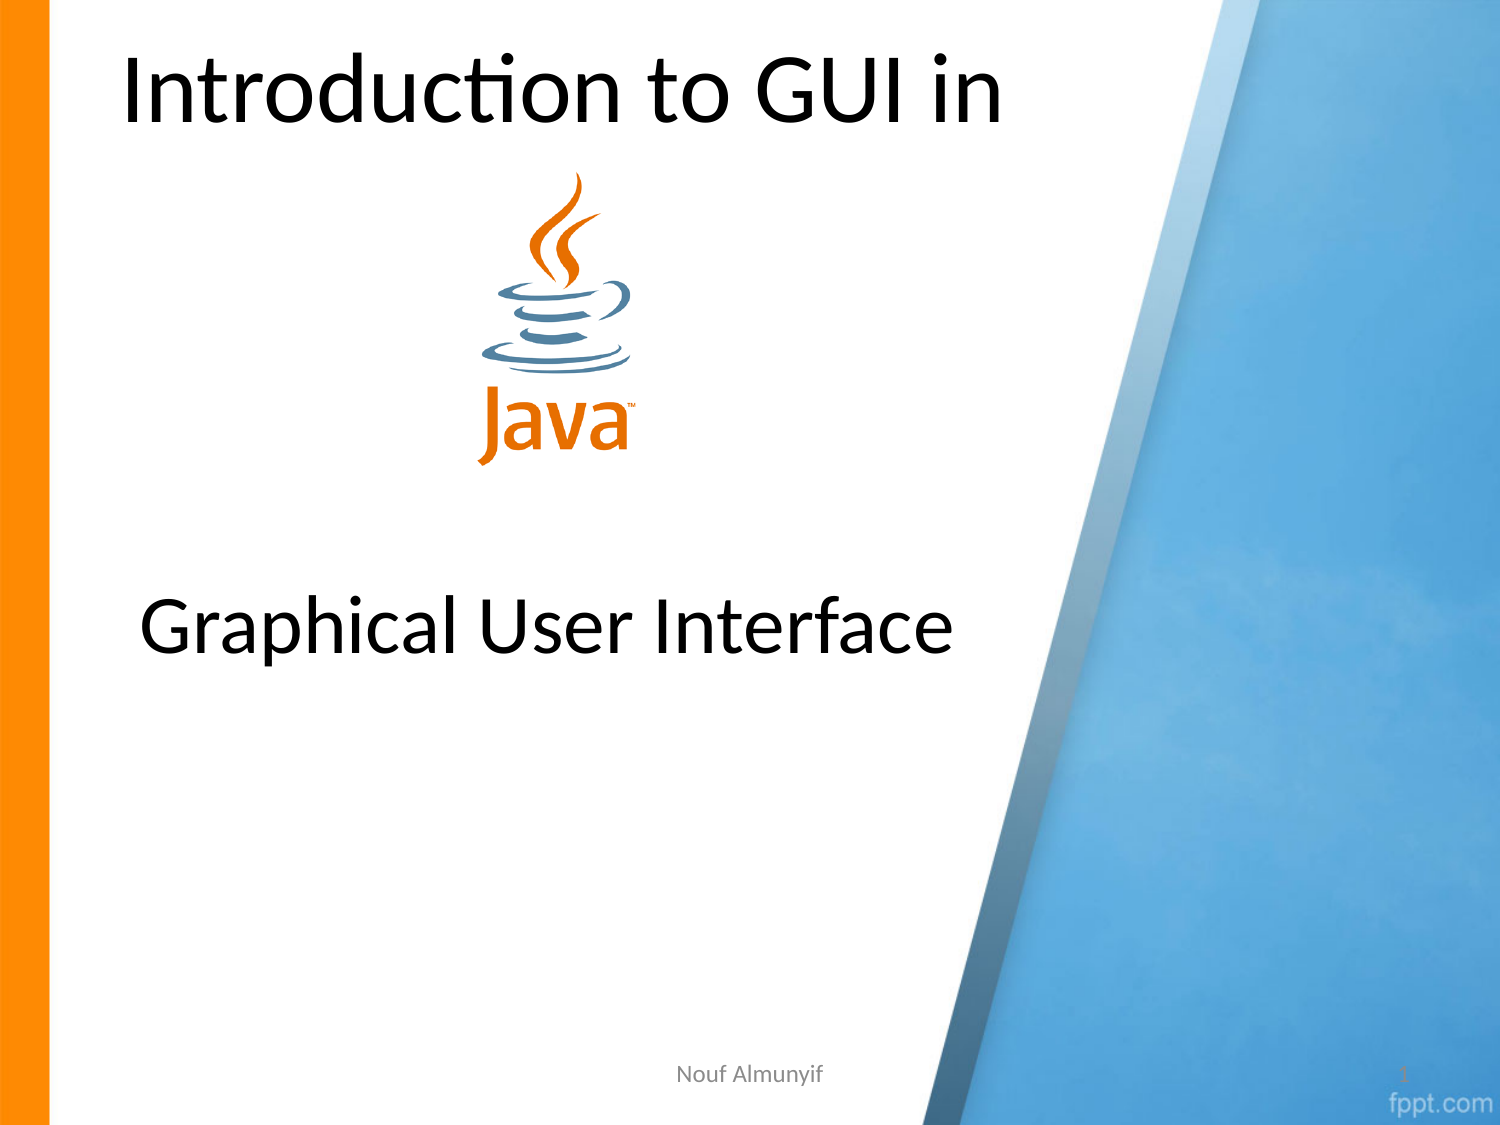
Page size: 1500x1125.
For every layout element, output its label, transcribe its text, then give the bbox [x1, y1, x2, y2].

title Introduction to GUI in [0, 0, 1100, 166]
text_box Graphical User Interface [125, 562, 988, 678]
footer Nouf Almunyif [512, 1042, 988, 1103]
slide_number 1 [1074, 1042, 1425, 1103]
picture [0, 0, 1500, 1125]
